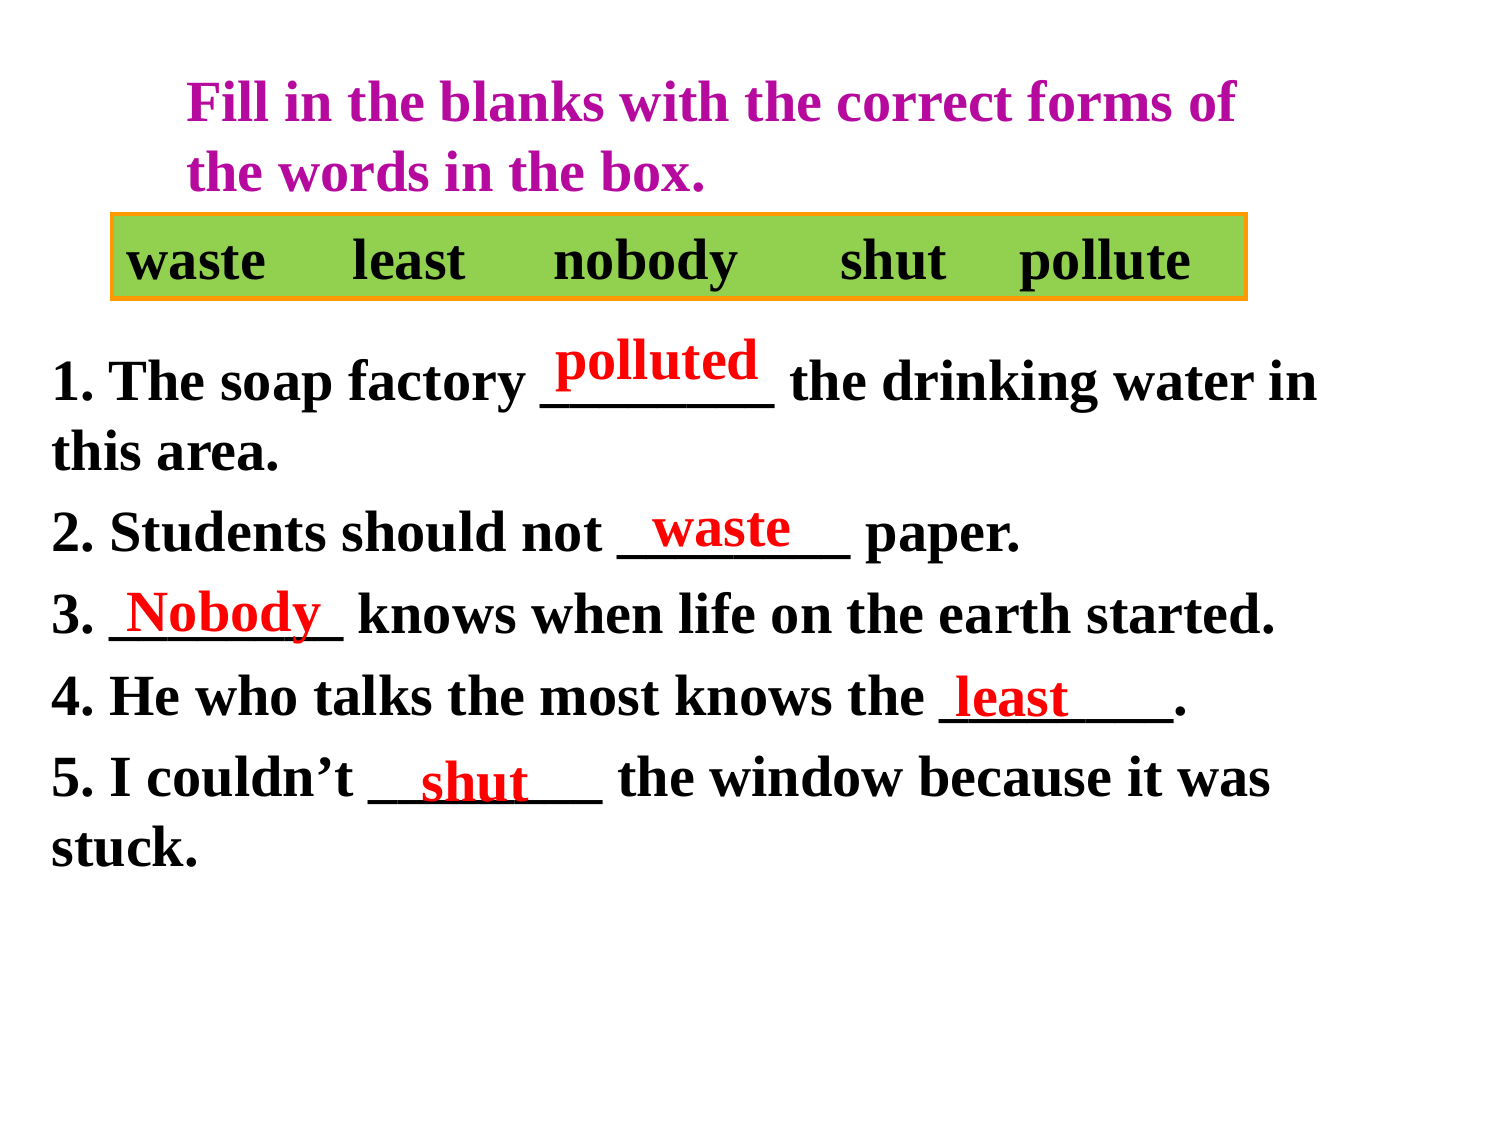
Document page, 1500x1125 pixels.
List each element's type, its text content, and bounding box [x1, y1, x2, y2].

text_box least [941, 650, 1178, 736]
text_box polluted [540, 313, 789, 399]
text_box shut [406, 735, 573, 821]
text_box waste least nobody shut pollute [112, 213, 1247, 299]
title Fill in the blanks with the correct forms of the words in the box. [170, 85, 1329, 180]
text_box Nobody [112, 565, 349, 651]
text_box waste [637, 480, 815, 566]
list 1. The soap factory ________ the drinking water in this area. 2. Students should not ________ paper. 3. ________ knows when life on the earth started. 4. He who talks the most knows the ________. 5. I couldn’t ________ the window because it was stuck. [36, 334, 1417, 985]
